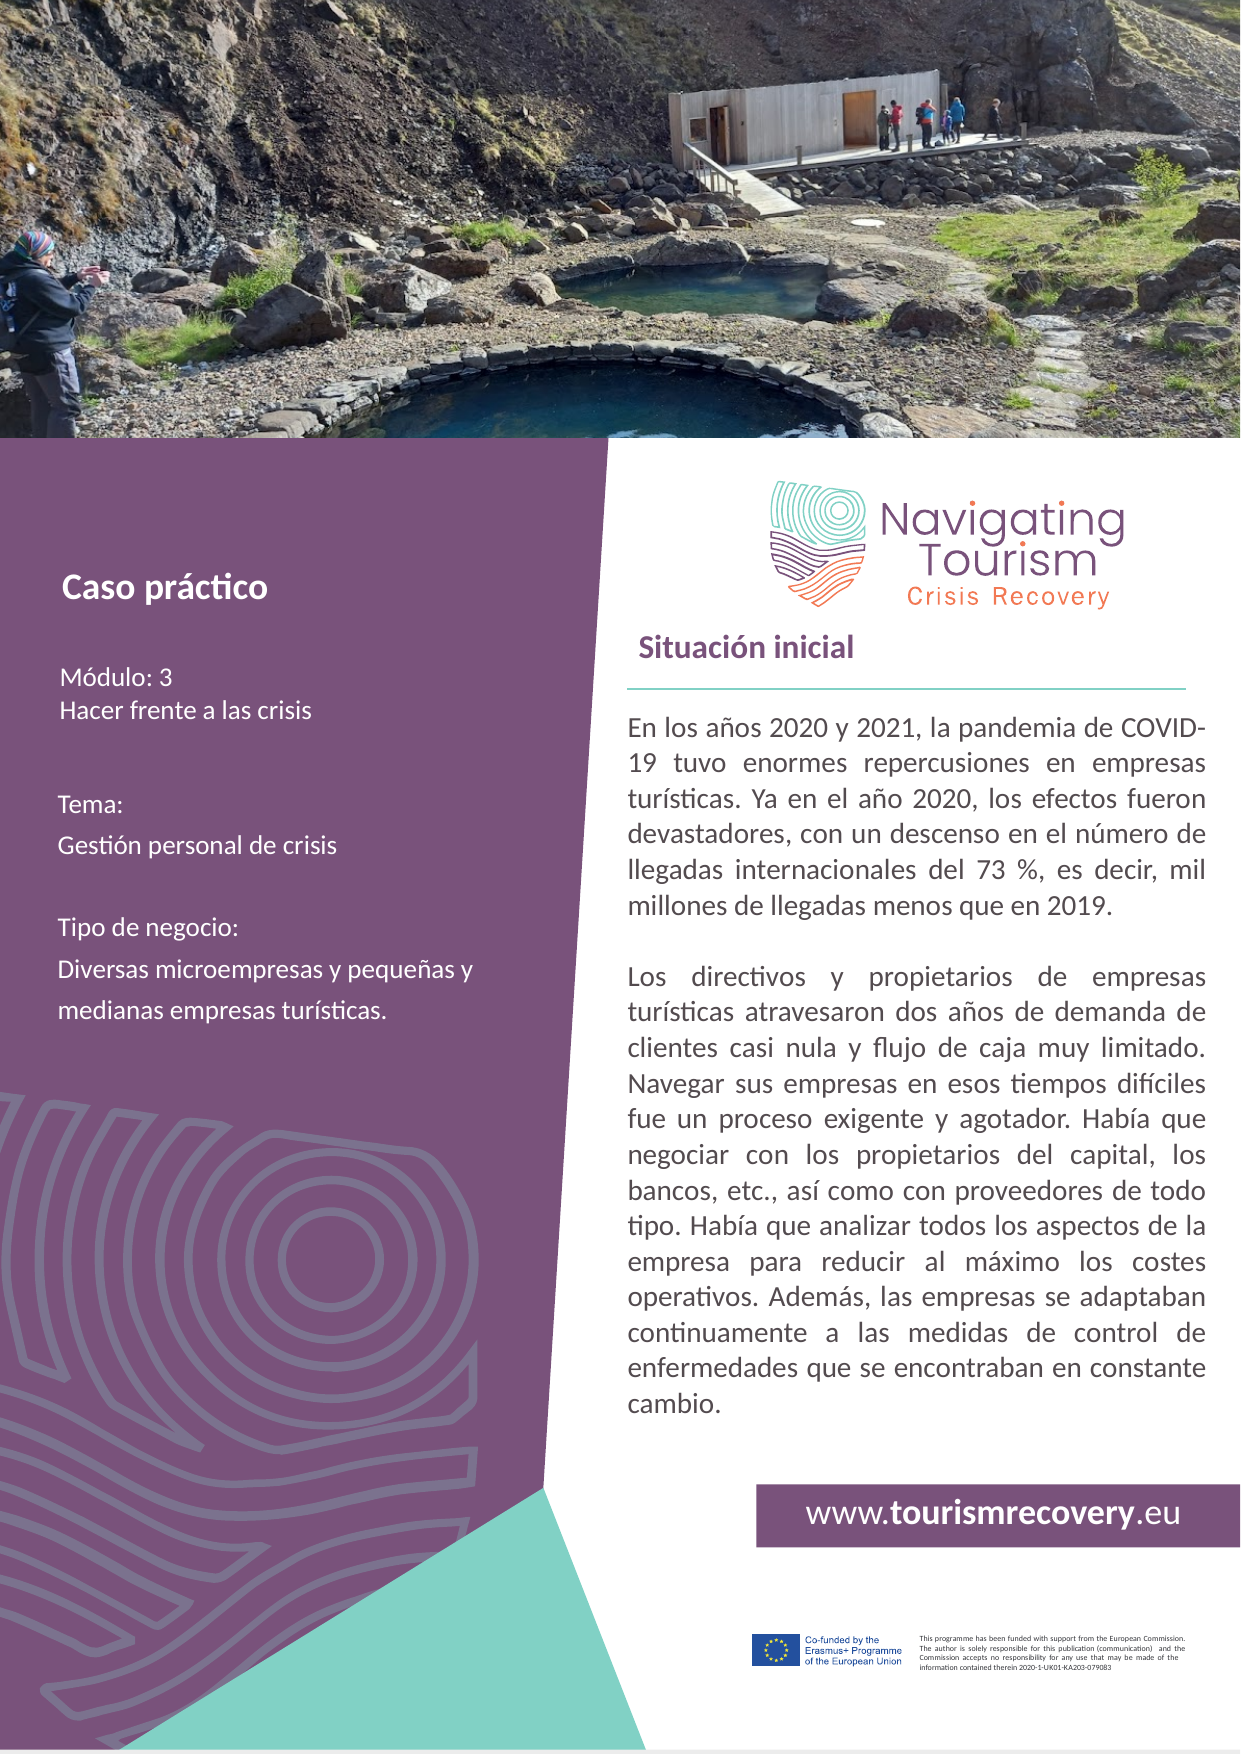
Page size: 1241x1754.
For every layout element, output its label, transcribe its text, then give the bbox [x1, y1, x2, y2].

text_box Módulo: 3 Hacer frente a las crisis [44, 661, 578, 724]
list Caso práctico [47, 547, 535, 610]
picture [0, 0, 1241, 438]
list Tema: Gestión personal de crisis Tipo de negocio: Diversas microempresas y pequeñas y medianas empresas turísticas. [42, 833, 535, 896]
text_box En los años 2020 y 2021, la pandemia de COVID-19 tuvo enormes repercusiones en empresas turísticas. Ya en el año 2020, los efectos fueron devastadores, con un descenso en el número de llegadas internacionales del 73 %, es decir, mil millones de llegadas menos que en 2019. Los directivos y propietarios de empresas turísticas atravesaron dos años de demanda de clientes casi nula y flujo de caja muy limitado. Navegar sus empresas en esos tiempos difíciles fue un proceso exigente y agotador. Había que negociar con los propietarios del capital, los bancos, etc., así como con proveedores de todo tipo. Había que analizar todos los aspectos de la empresa para reducir al máximo los costes operativos. Además, las empresas se adaptaban continuamente a las medidas de control de enfermedades que se encontraban en constante cambio. [612, 699, 1222, 1481]
list Situación inicial [623, 618, 1116, 686]
